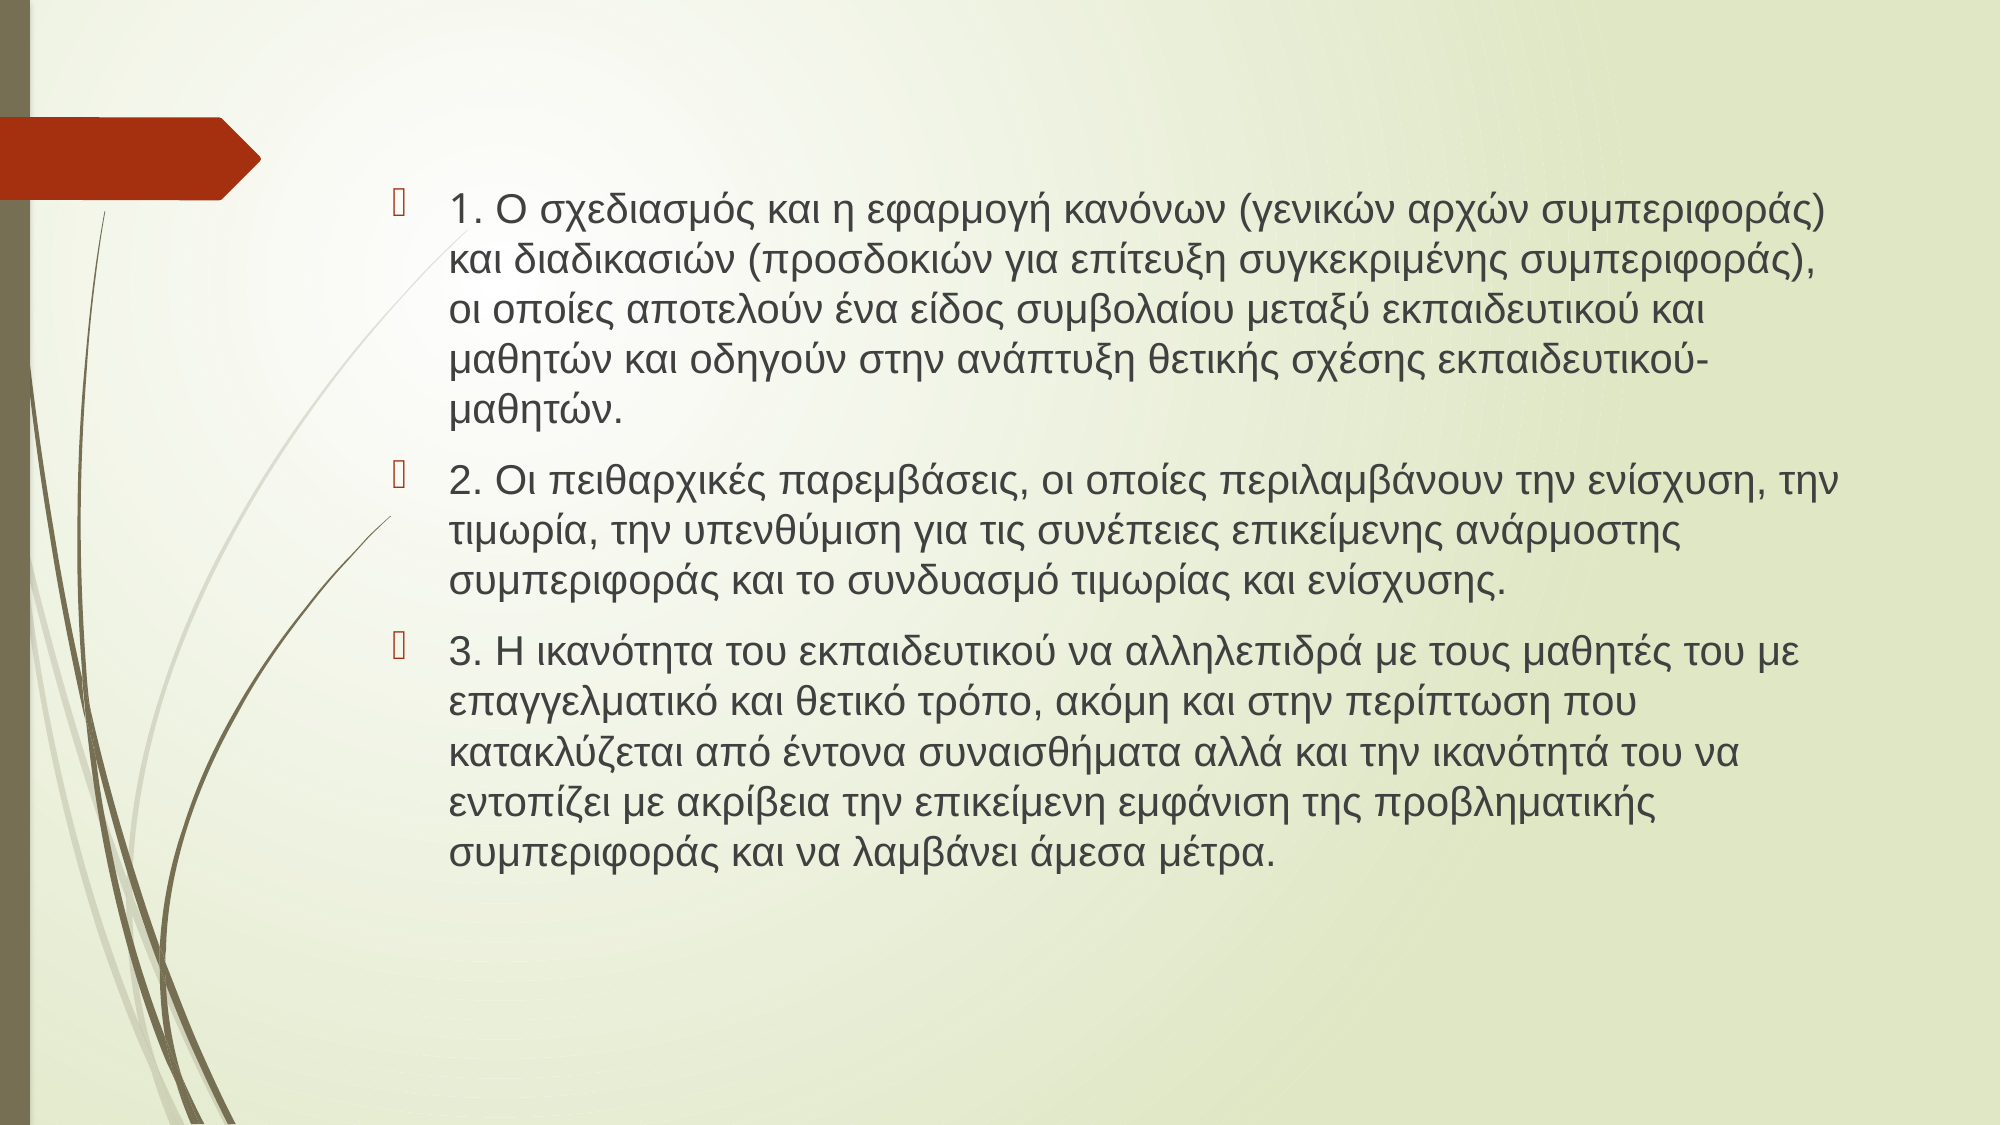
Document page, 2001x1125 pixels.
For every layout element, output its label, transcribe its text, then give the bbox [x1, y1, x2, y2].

list 1. Ο σχεδιασμός και η εφαρμογή κανόνων (γενικών αρχών συμπεριφοράς) και διαδικασιών (προσδοκιών για επίτευξη συγκεκριμένης συμπεριφοράς), οι οποίες αποτελούν ένα είδος συμβολαίου μεταξύ εκπαιδευτικού και μαθητών και οδηγούν στην ανάπτυξη θετικής σχέσης εκπαιδευτικού- μαθητών. 2. Οι πειθαρχικές παρεμβάσεις, οι οποίες περιλαμβάνουν την ενίσχυση, την τιμωρία, την υπενθύμιση για τις συνέπειες επικείμενης ανάρμοστης συμπεριφοράς και το συνδυασμό τιμωρίας και ενίσχυσης. 3. Η ικανότητα του εκπαιδευτικού να αλληλεπιδρά με τους μαθητές του με επαγγελματικό και θετικό τρόπο, ακόμη και στην περίπτωση που κατακλύζεται από έντονα συναισθήματα αλλά και την ικανότητά του να εντοπίζει με ακρίβεια την επικείμενη εμφάνιση της προβληματικής συμπεριφοράς και να λαμβάνει άμεσα μέτρα. [377, 174, 1863, 1066]
